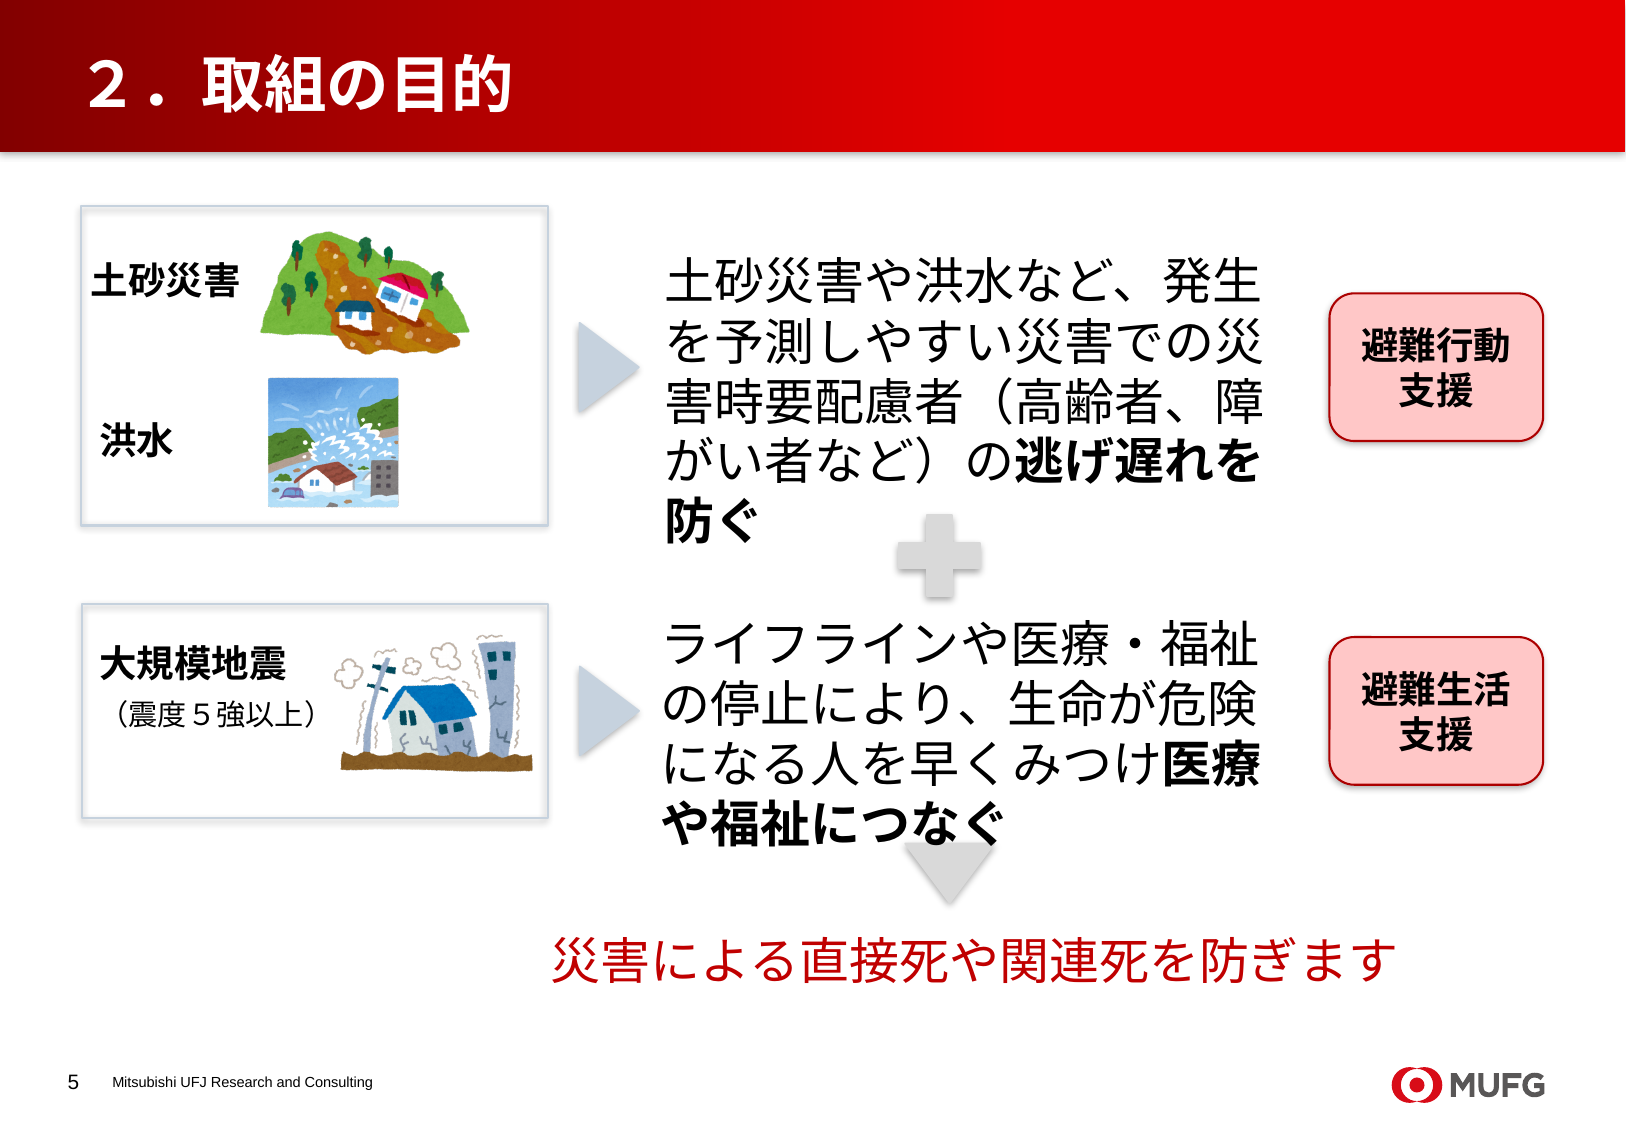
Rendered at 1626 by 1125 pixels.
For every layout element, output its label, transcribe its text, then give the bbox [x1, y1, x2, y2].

text_box ライフラインや医療・福祉の停止により、生命が危険になる人を早くみつけ医療や福祉につなぐ [651, 603, 1301, 819]
text_box 避難行動 支援 [1328, 292, 1544, 442]
text_box [579, 665, 640, 756]
text_box 土砂災害や洪水など、発生を予測しやすい災害での災害時要配慮者（高齢者、障がい者など）の逃げ遅れを防ぐ [655, 241, 1306, 494]
text_box [80, 205, 549, 526]
picture [266, 376, 400, 510]
picture [253, 227, 477, 360]
text_box [904, 842, 995, 904]
text_box [899, 515, 980, 596]
text_box [81, 603, 549, 819]
text_box [578, 322, 640, 413]
title ２．取組の目的 [67, 42, 1557, 120]
text_box 災害による直接死や関連死を防ぎます [433, 920, 1517, 1009]
text_box 避難生活 支援 [1328, 636, 1544, 786]
picture [330, 628, 537, 775]
